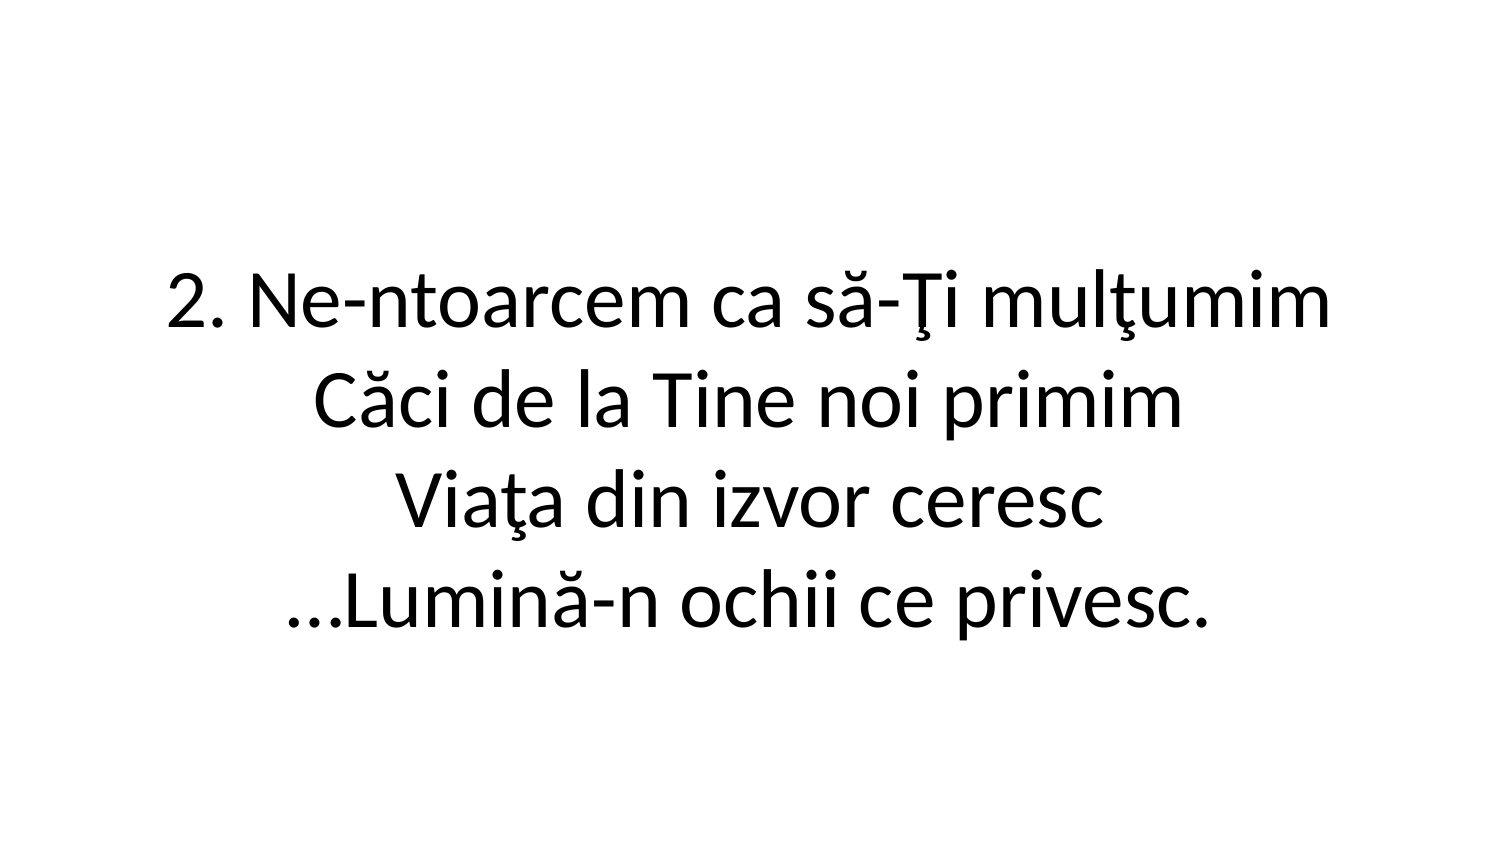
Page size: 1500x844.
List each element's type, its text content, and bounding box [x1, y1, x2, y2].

text_box 2. Ne-ntoarcem ca să-Ţi mulţumim Căci de la Tine noi primim Viaţa din izvor ceresc …Lumină-n ochii ce privesc. [150, 192, 1350, 652]
